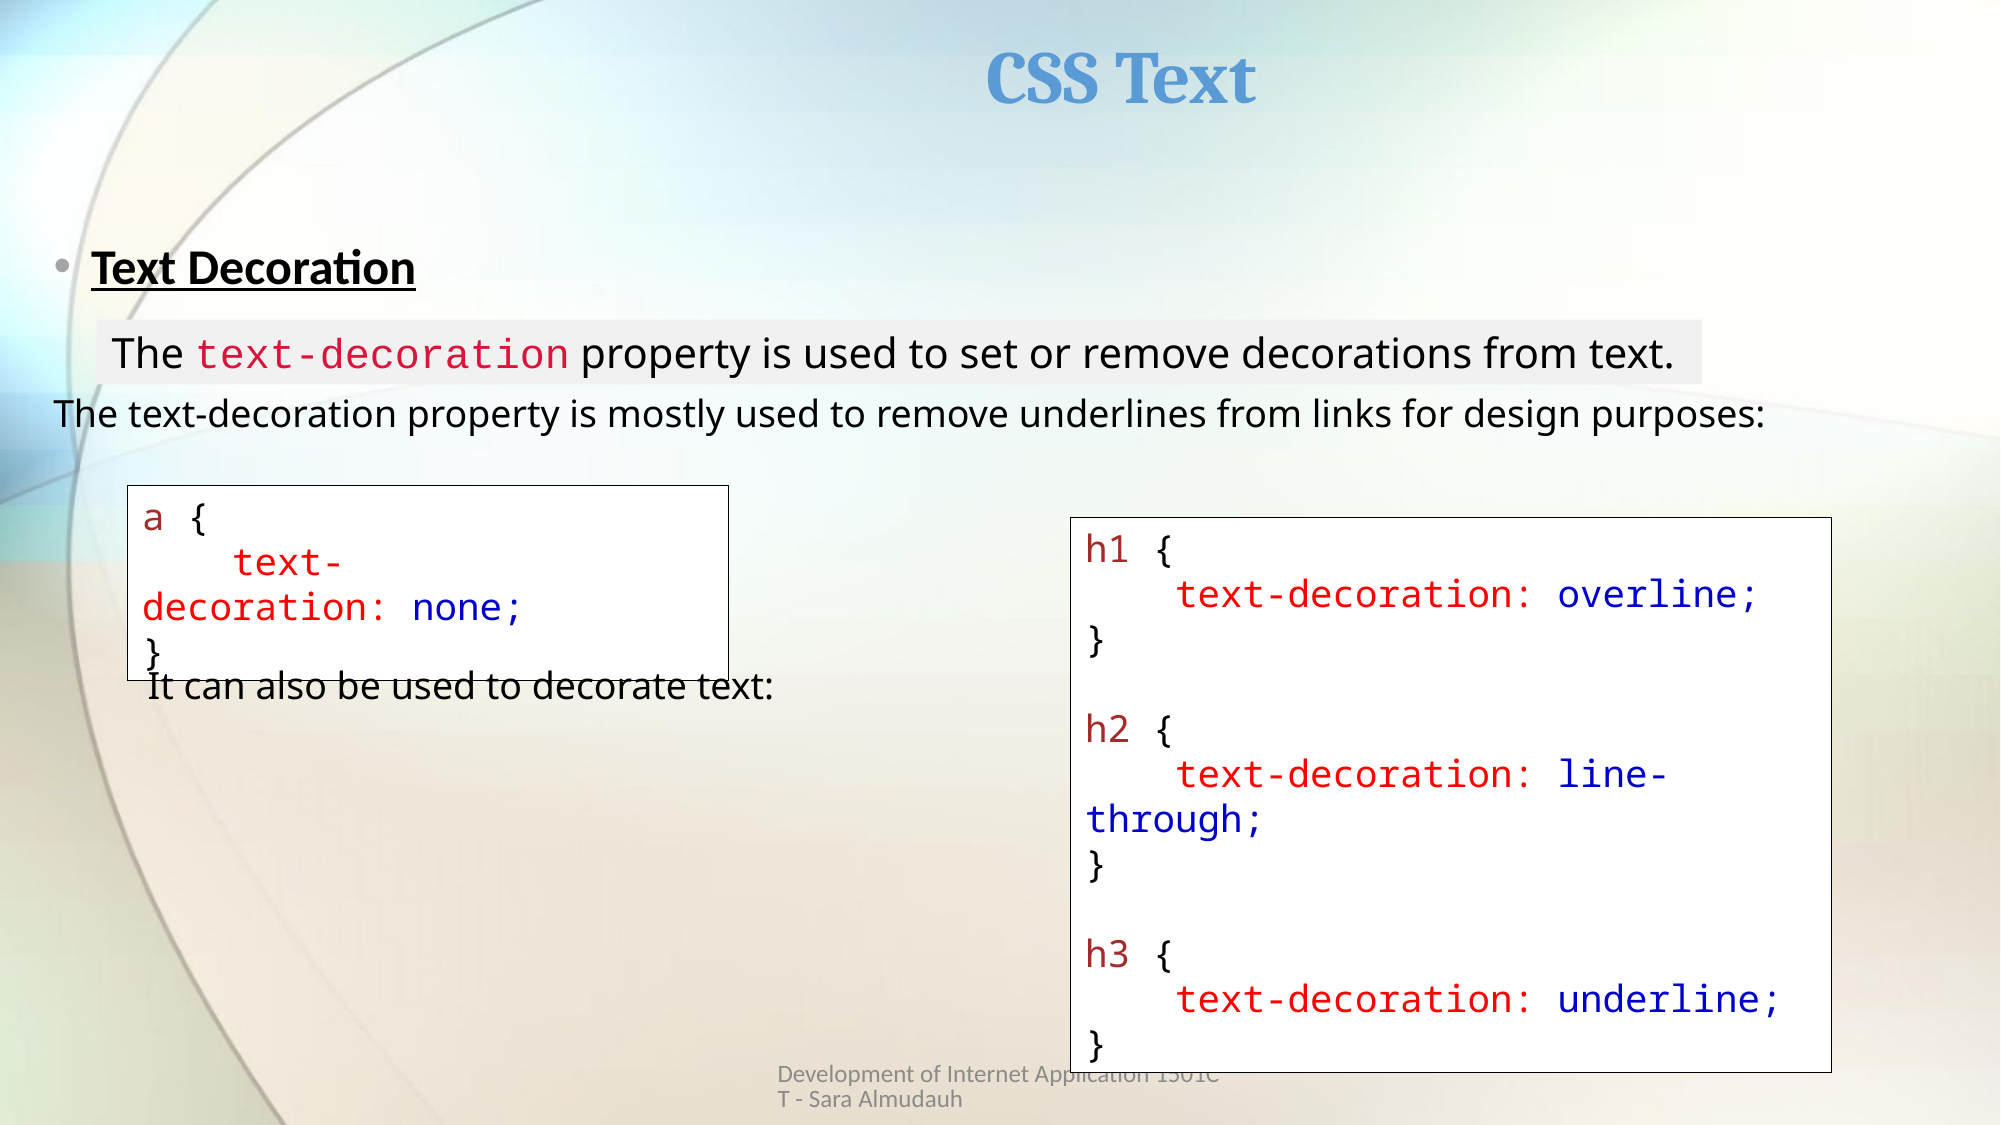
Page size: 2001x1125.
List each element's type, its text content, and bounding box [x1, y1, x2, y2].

title CSS Text [381, 17, 1863, 129]
text_box It can also be used to decorate text: [132, 655, 790, 715]
text_box h1 { text-decoration: overline; } h2 { text-decoration: line-through; } h3 { text-decoration: underline; } [1070, 517, 1832, 1073]
picture [0, 0, 2001, 1125]
text_box a { text-decoration: none; } [127, 485, 729, 681]
text_box The text-decoration property is mostly used to remove underlines from links for design purposes: [38, 382, 1931, 443]
text_box The text-decoration property is used to set or remove decorations from text. [96, 319, 1702, 382]
text_box Text Decoration [38, 233, 641, 308]
footer Development of Internet Application 1501CT - Sara Almudauh [762, 1042, 1238, 1103]
